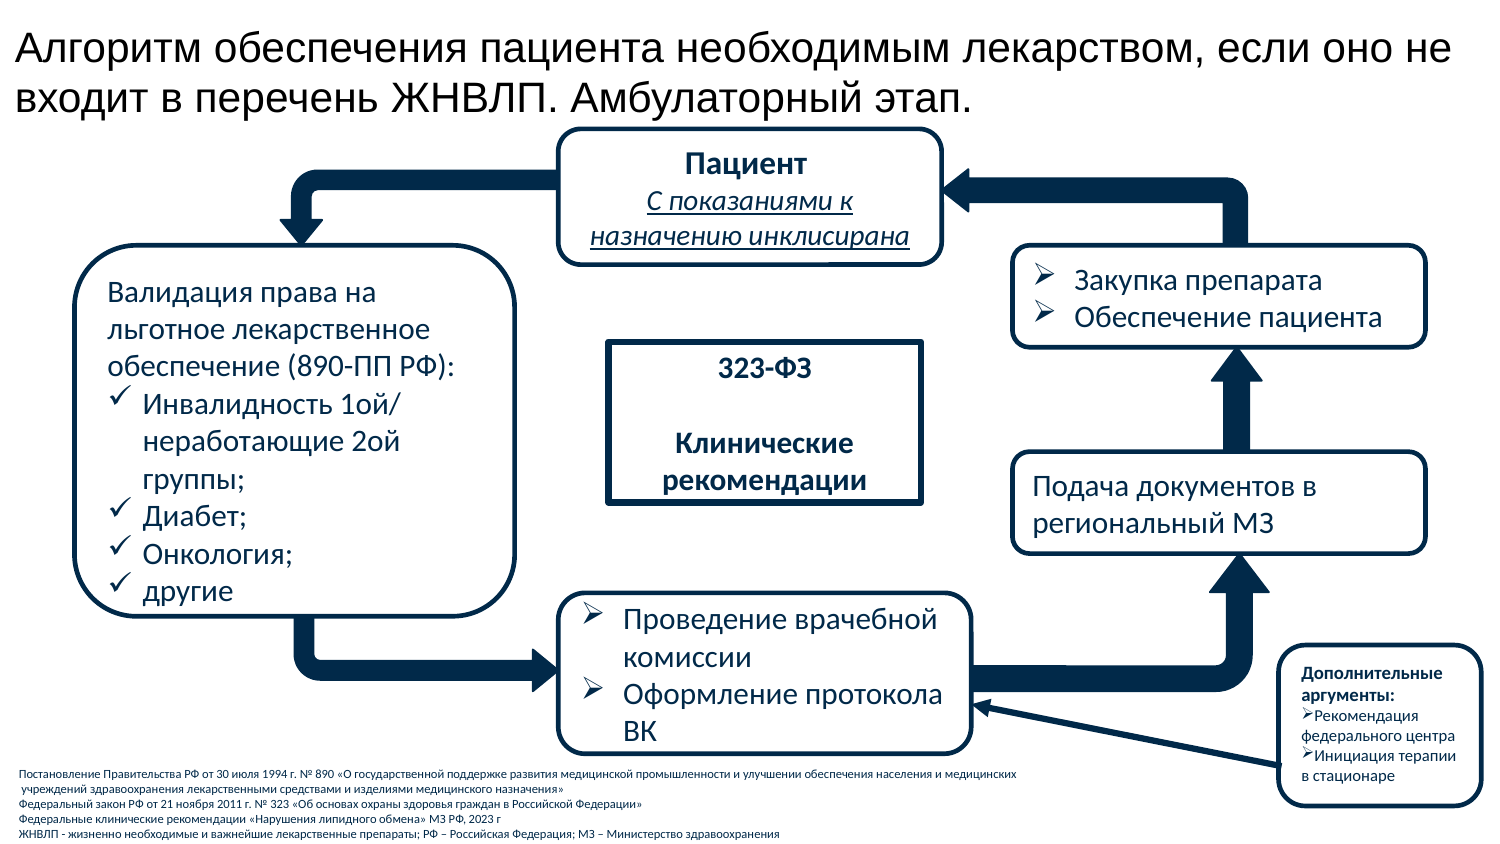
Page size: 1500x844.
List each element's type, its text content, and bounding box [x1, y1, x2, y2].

text_box [970, 552, 1270, 693]
text_box Валидация права на льготное лекарственное обеспечение (890-ПП РФ): Инвалидность 1ой/ неработающие 2ой группы; Диабет; Онкология; другие [73, 244, 516, 618]
text_box Постановление Правительства РФ от 30 июля 1994 г. № 890 «О государственной поддержке развития медицинской промышленности и улучшении обеспечения населения и медицинских учреждений здравоохранения лекарственными средствами и изделиями медицинского назначения» Федеральный закон РФ от 21 ноября 2011 г. № 323 «Об основах охраны здоровья граждан в Российской Федерации» Федеральные клинические рекомендации «Нарушения липидного обмена» МЗ РФ, 2023 г ЖНВЛП - жизненно необходимые и важнейшие лекарственные препараты; РФ – Российская Федерация; МЗ – Министерство здравоохранения [18, 765, 1500, 841]
text_box [1210, 346, 1263, 453]
text_box [293, 615, 560, 693]
text_box Закупка препарата Обеспечение пациента [1011, 244, 1427, 349]
text_box 323-ФЗ Клинические рекомендации [608, 341, 922, 504]
text_box [940, 168, 1249, 246]
subtitle Алгоритм обеспечения пациента необходимым лекарством, если оно не входит в перечень ЖНВЛП. Амбулаторный этап. [0, 12, 1500, 129]
text_box Проведение врачебной комиссии Оформление протокола ВК [557, 591, 973, 755]
text_box Дополнительные аргументы: Рекомендация федерального центра Инициация терапии в стационаре [1277, 644, 1483, 808]
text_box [970, 703, 1280, 767]
text_box Пациент С показаниями к назначению инклисирана [557, 127, 943, 266]
text_box Подача документов в региональный МЗ [1011, 450, 1427, 555]
text_box [279, 169, 560, 247]
